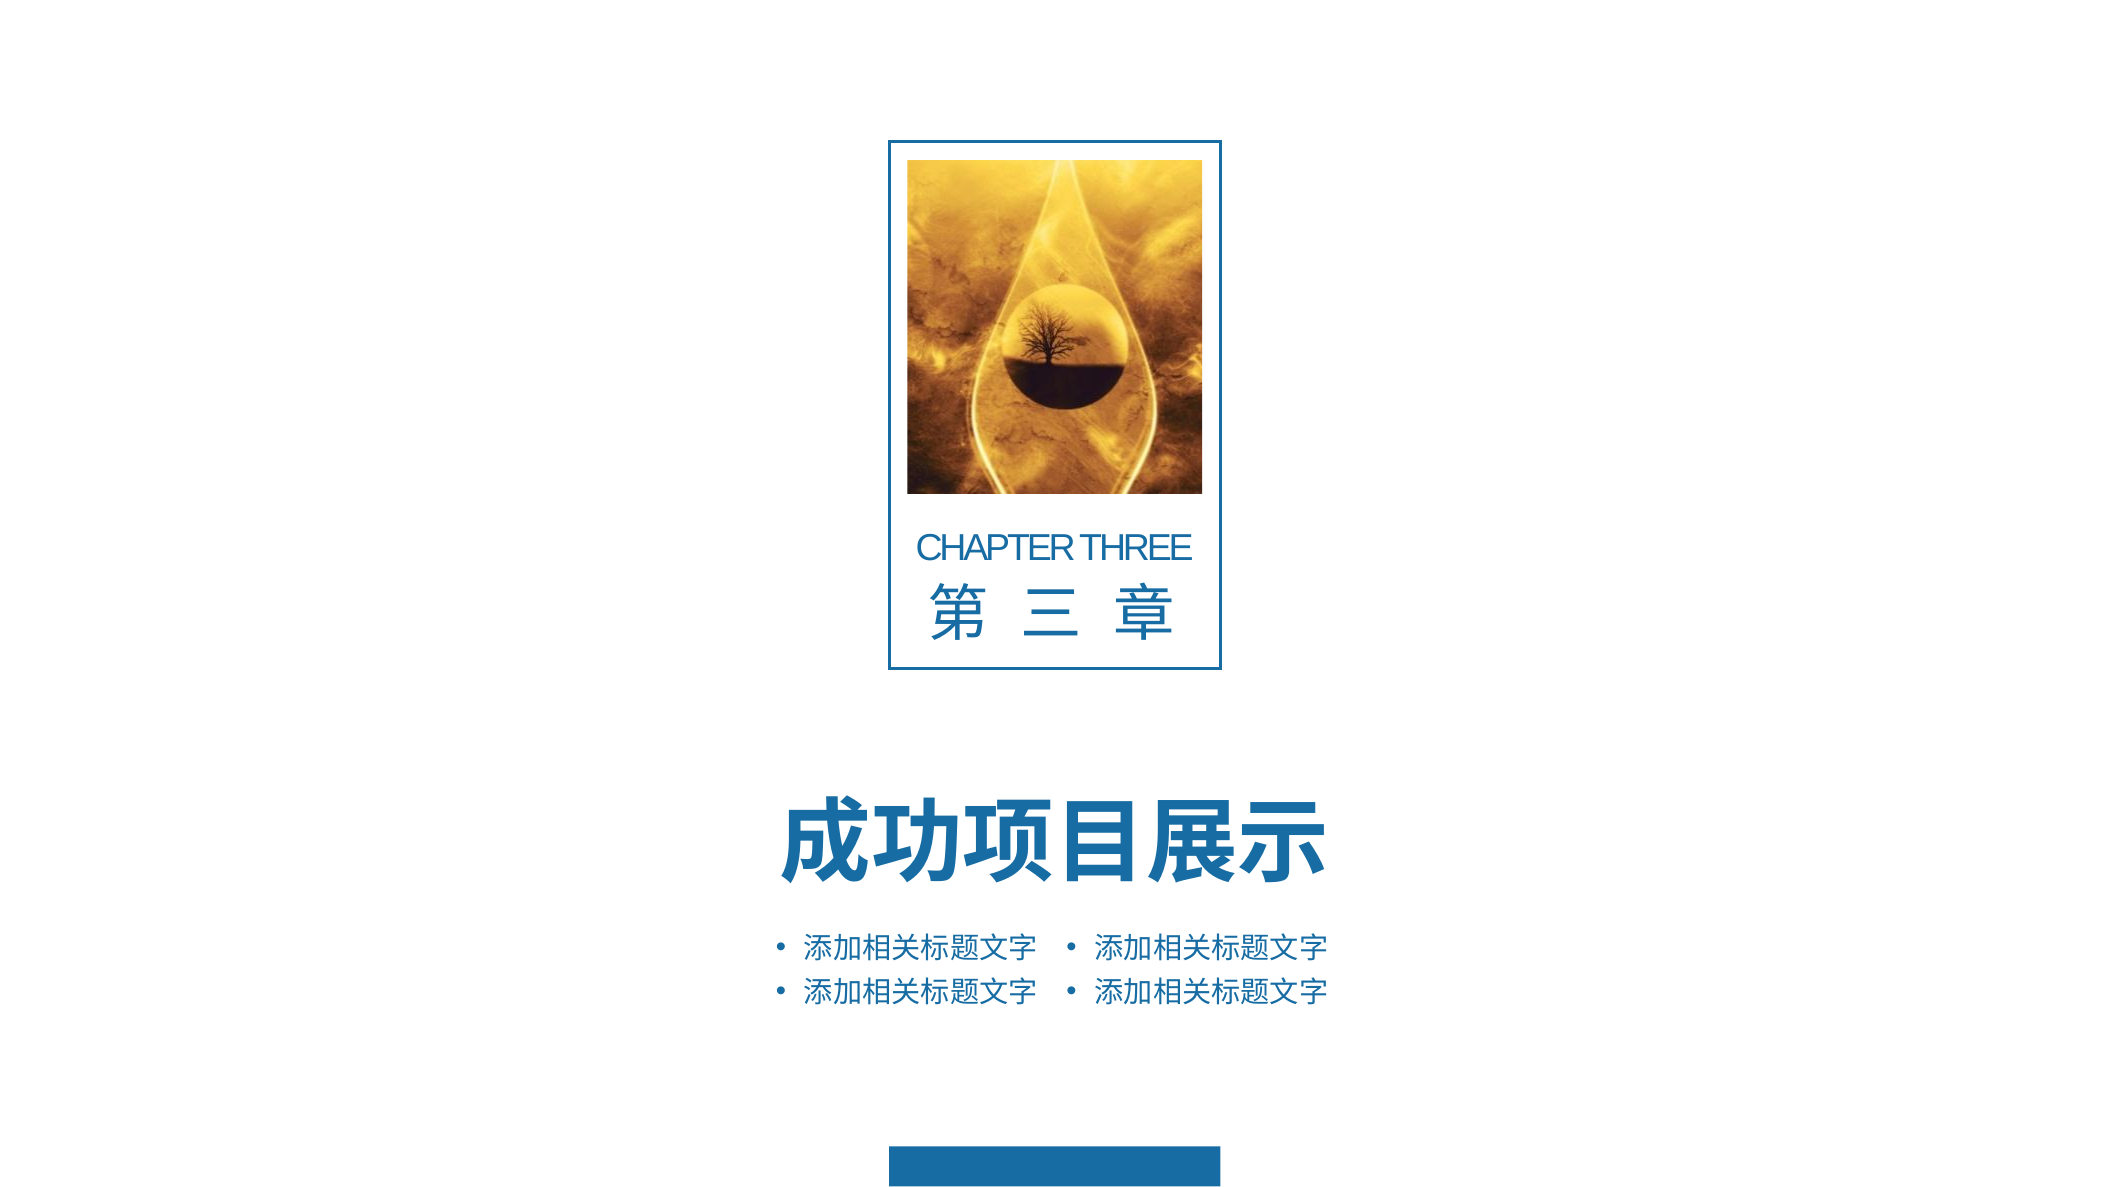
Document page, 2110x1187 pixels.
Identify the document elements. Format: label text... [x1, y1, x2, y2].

text_box 第 三 章 [927, 573, 1176, 648]
text_box 成功项目展示 [729, 782, 1380, 893]
text_box 添加相关标题文字 [1066, 973, 1329, 1009]
text_box 添加相关标题文字 [1066, 928, 1329, 965]
text_box [907, 160, 1203, 495]
text_box 添加相关标题文字 [775, 928, 1039, 965]
text_box CHAPTER THREE [899, 509, 1210, 569]
text_box [889, 1146, 1221, 1187]
text_box 添加相关标题文字 [775, 973, 1039, 1009]
text_box [889, 141, 1221, 669]
